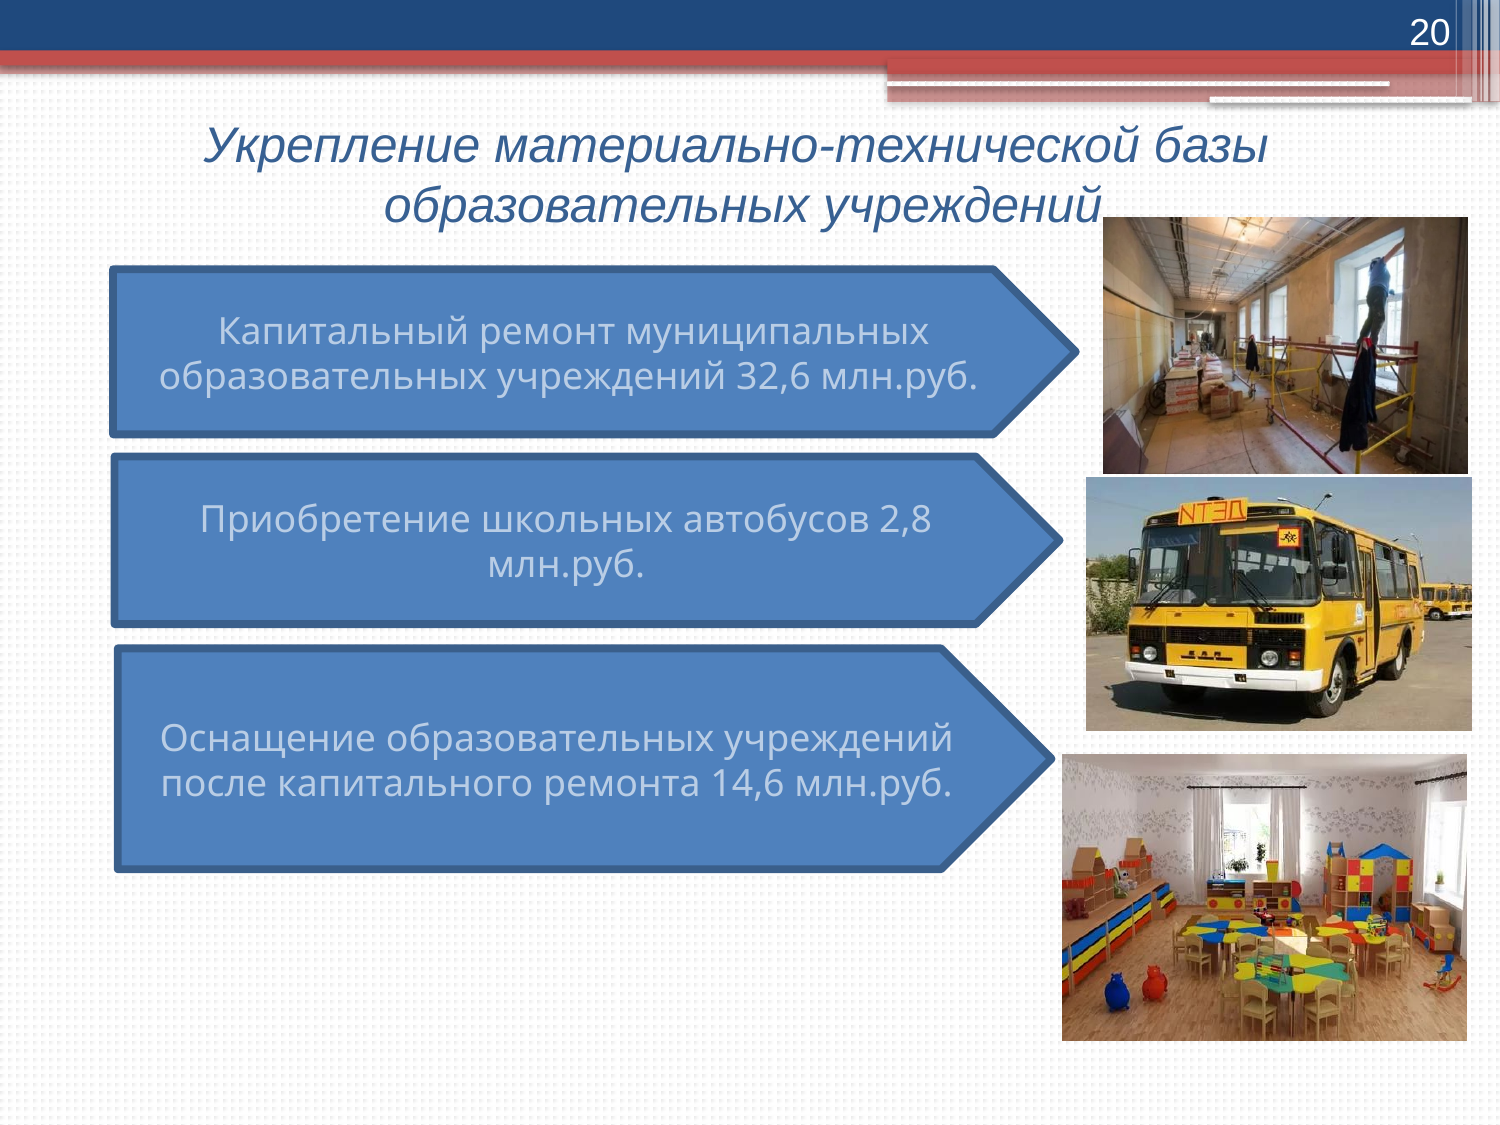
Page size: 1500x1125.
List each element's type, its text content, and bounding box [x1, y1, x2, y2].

slide_number 20 [1340, 0, 1466, 61]
text_box Приобретение школьных автобусов 2,8 млн.руб. [110, 452, 1064, 629]
picture [1062, 754, 1467, 1041]
picture [1086, 477, 1472, 731]
text_box Оснащение образовательных учреждений после капитального ремонта 14,6 млн.руб. [113, 644, 1056, 874]
text_box Капитальный ремонт муниципальных образовательных учреждений 32,6 млн.руб. [109, 265, 1080, 439]
text_box Укрепление материально-технической базы образовательных учреждений [109, 104, 1363, 240]
picture [1103, 217, 1468, 474]
